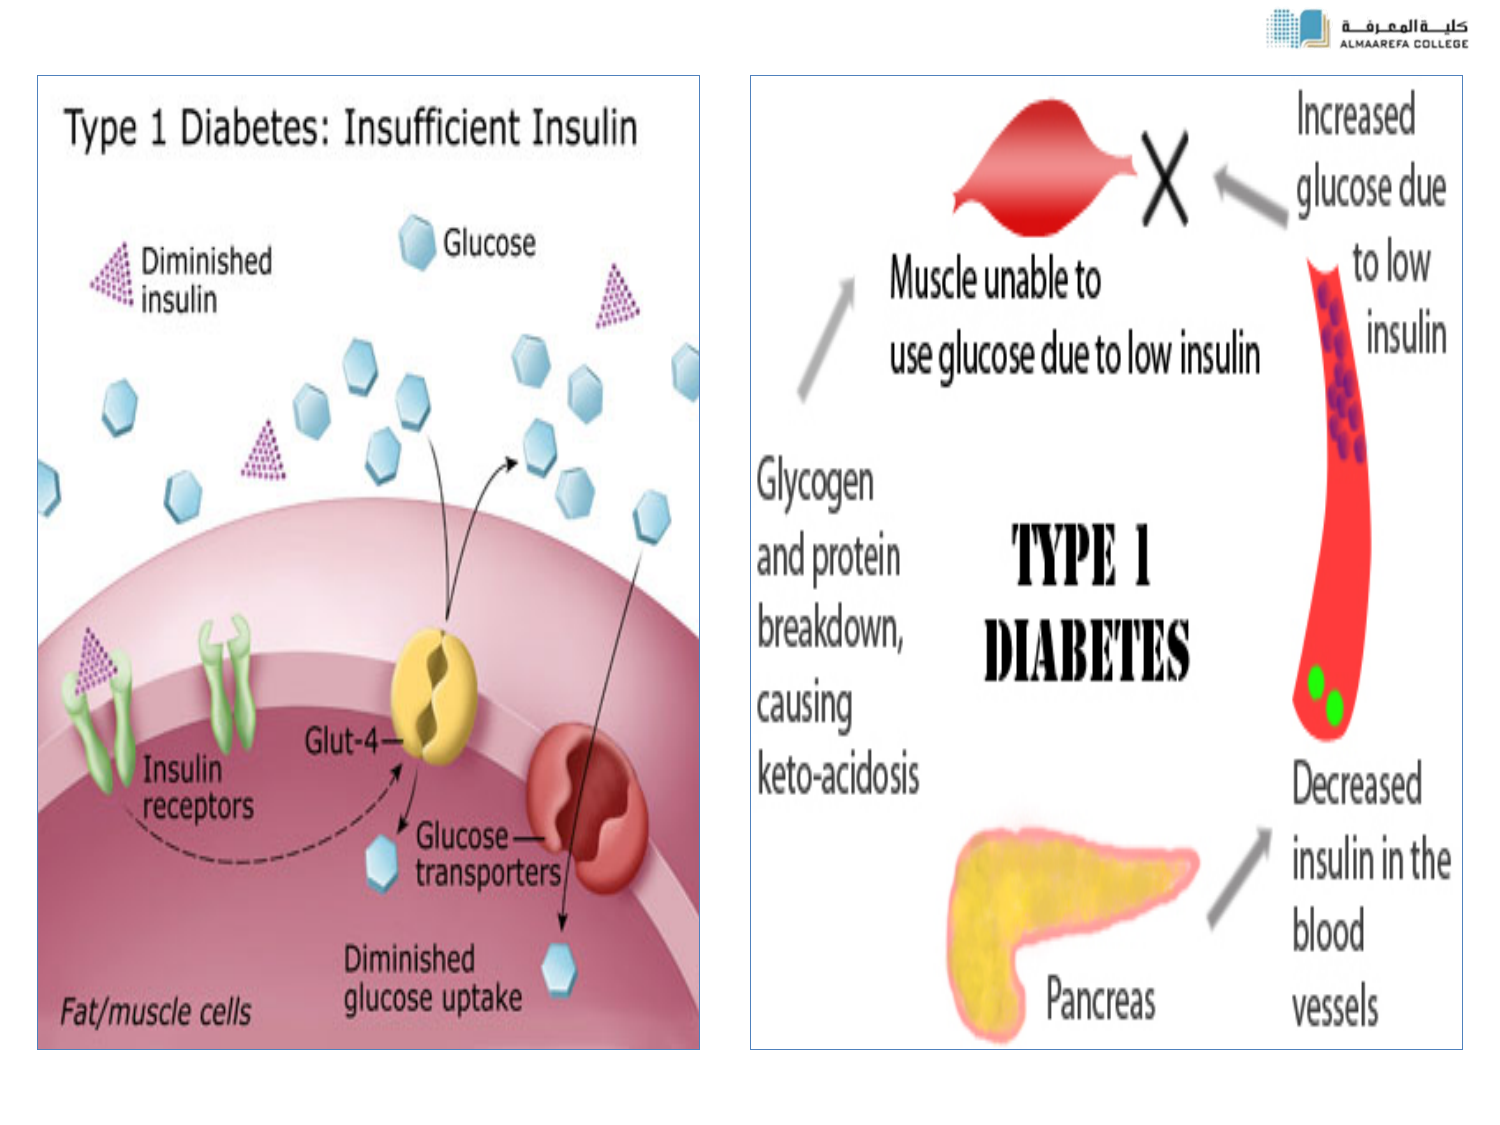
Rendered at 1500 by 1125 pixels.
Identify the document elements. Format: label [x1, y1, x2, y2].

picture [37, 74, 701, 1051]
picture [1262, 0, 1473, 65]
picture [749, 74, 1463, 1051]
